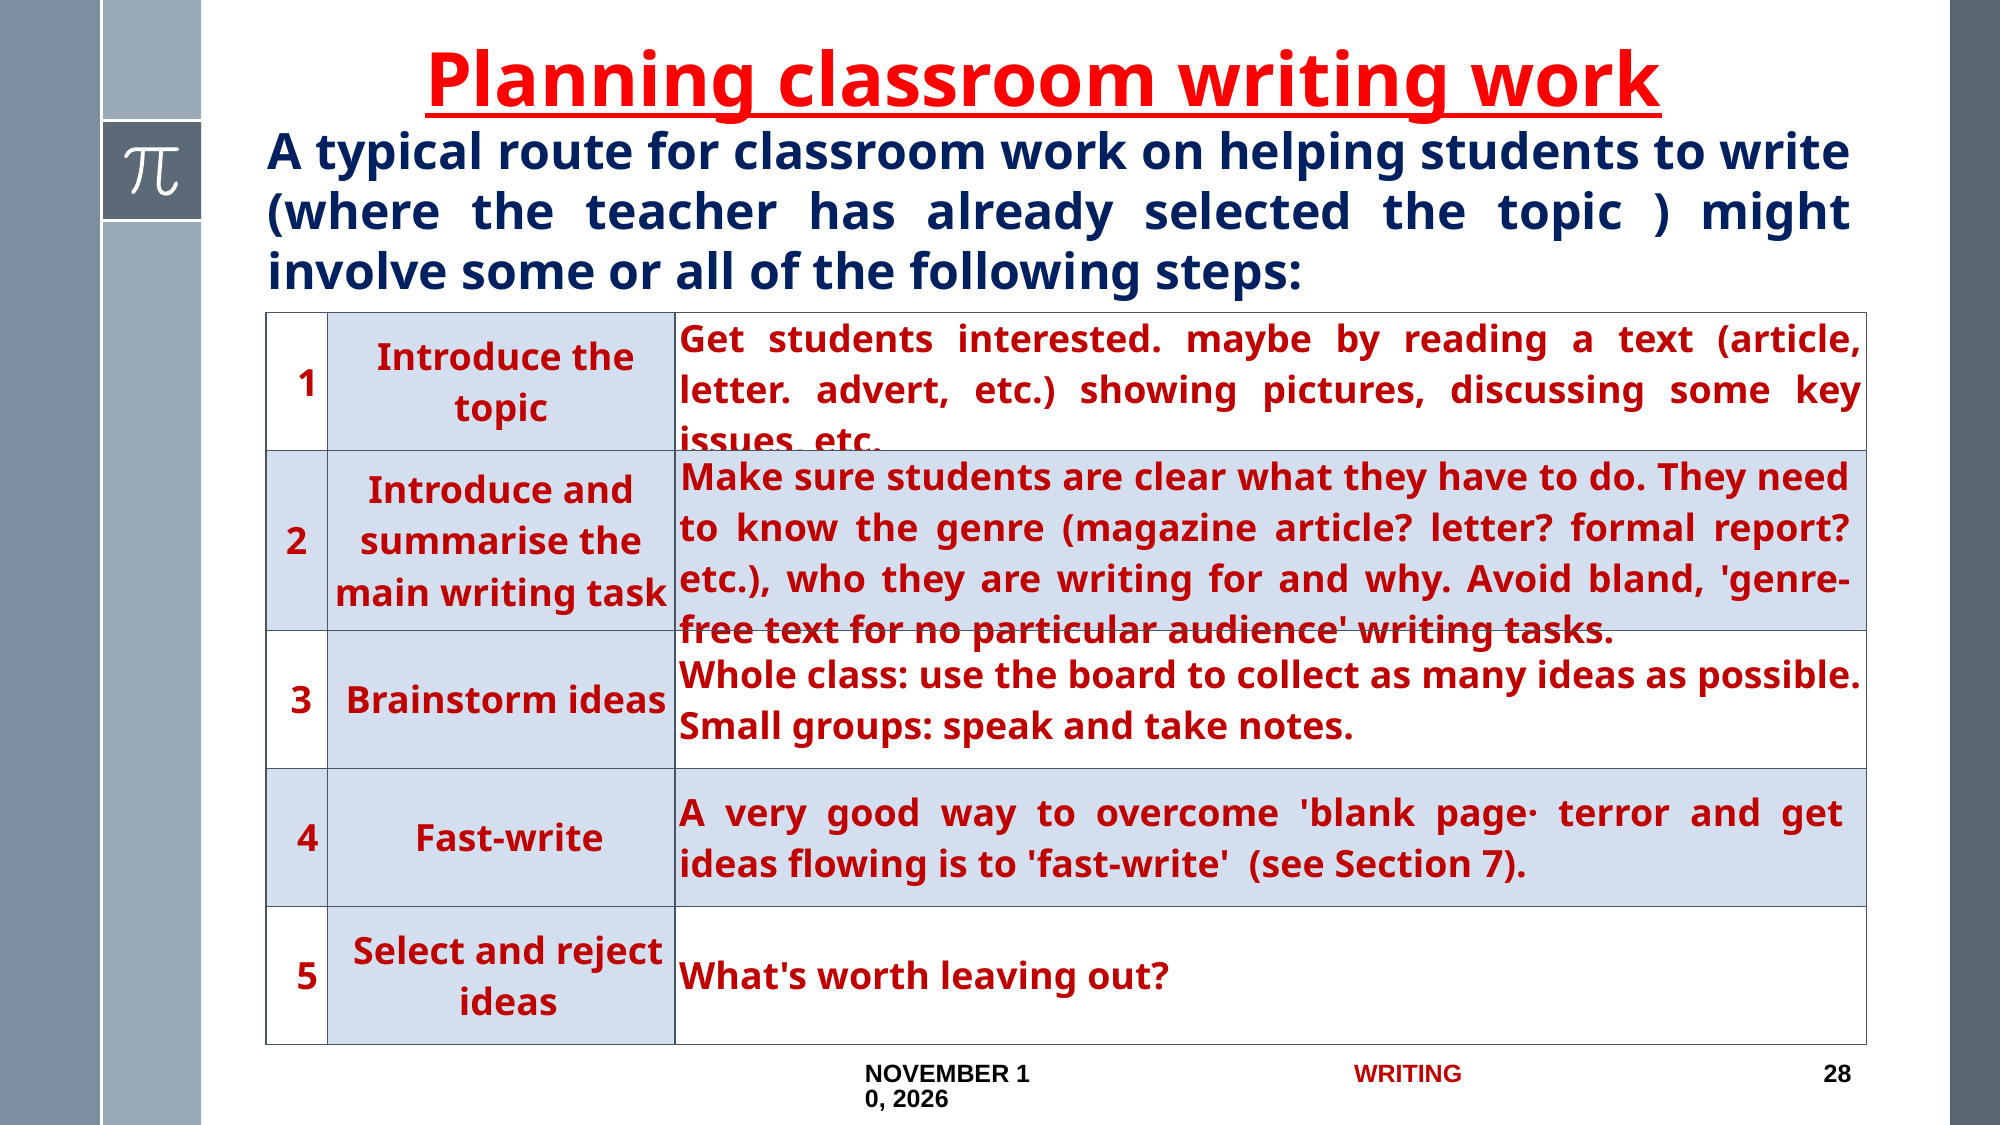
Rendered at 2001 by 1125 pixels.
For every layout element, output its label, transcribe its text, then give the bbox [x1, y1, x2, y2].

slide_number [849, 1042, 1050, 1103]
slide_number 28 [1766, 1042, 1867, 1103]
table_cell 2 [267, 451, 327, 630]
table_header 1 [267, 313, 327, 450]
table_cell Make sure students are clear what they have to do. They need to know the genre (magazine article? letter? formal report? etc.), who they are writing for and why. Avoid bland, 'genre-free text for no particular audience' writing tasks. [676, 451, 1866, 630]
table_cell Whole class: use the board to collect as many ideas as possible. Small groups: speak and take notes. [676, 631, 1866, 768]
table_cell Introduce and summarise the main writing task [328, 451, 674, 630]
table_cell 5 [267, 907, 327, 1044]
text_box Planning classroom writing work [337, 12, 1750, 131]
text_box A typical route for classroom work on helping students to write (where the teacher has already selected the topic ) might involve some or all of the following steps: [253, 112, 1867, 308]
table_cell 4 [267, 769, 327, 906]
table_cell Select and reject ideas [328, 907, 674, 1044]
table_cell 3 [267, 631, 327, 768]
table_header Get students interested. maybe by reading a text (article, letter. advert, etc.) showing pictures, discussing some key issues, etc. [676, 313, 1866, 450]
table_header Introduce the topic [328, 313, 674, 450]
table_cell Fast-write [328, 769, 674, 906]
table_cell A very good way to overcome 'blank page· terror and get ideas flowing is to 'fast-write' (see Section 7). [676, 769, 1866, 906]
table_cell What's worth leaving out? [676, 907, 1866, 1044]
footer Writing [1082, 1042, 1735, 1103]
table_cell Brainstorm ideas [328, 631, 674, 768]
